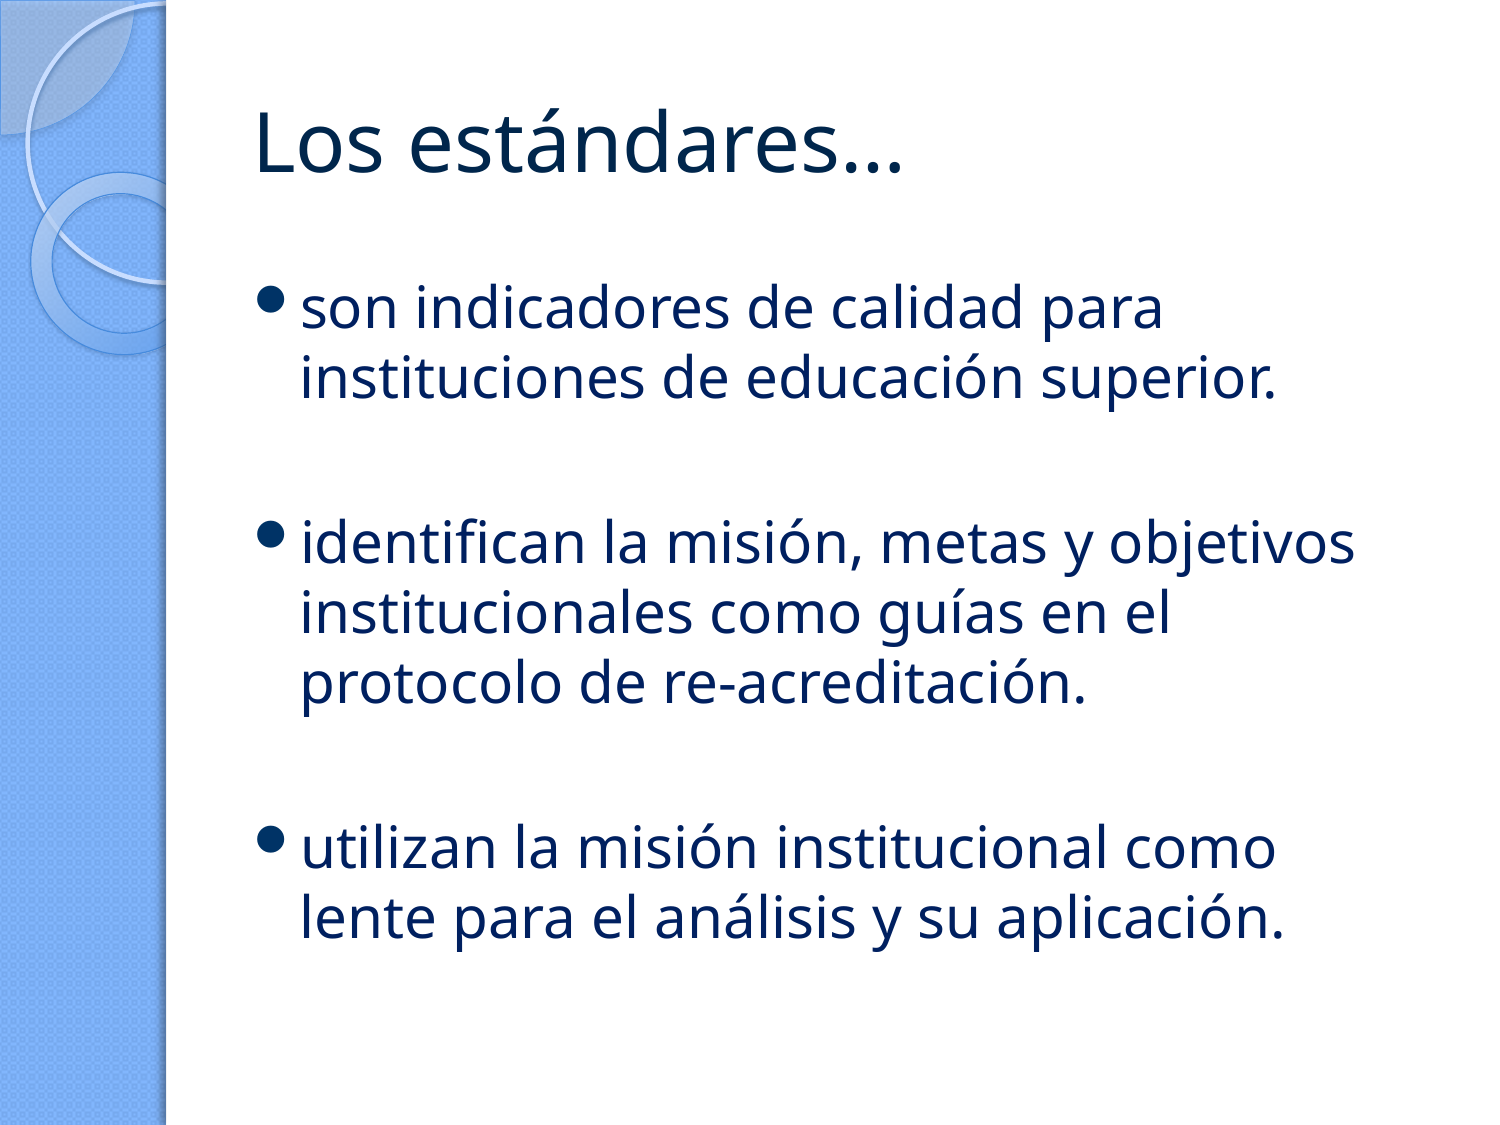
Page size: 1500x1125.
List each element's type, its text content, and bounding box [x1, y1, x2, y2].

list son indicadores de calidad para instituciones de educación superior. identifican la misión, metas y objetivos institucionales como guías en el protocolo de re-acreditación. utilizan la misión institucional como lente para el análisis y su aplicación. [225, 262, 1425, 1005]
title Los estándares… [237, 45, 1468, 233]
